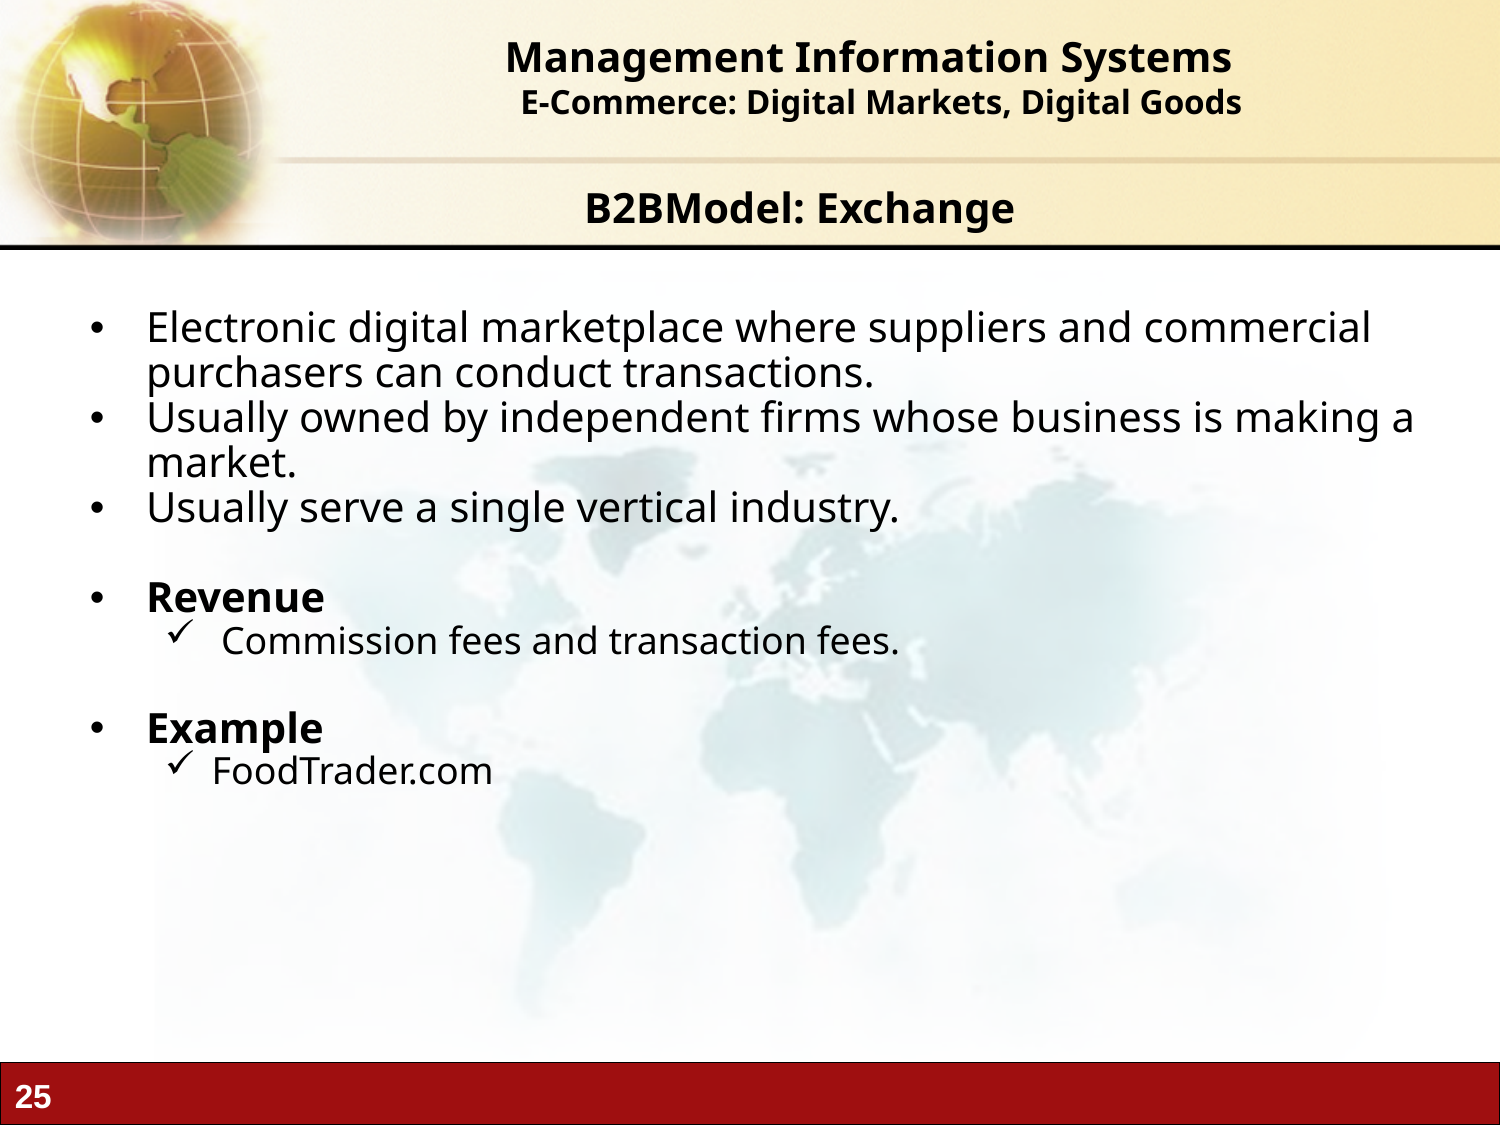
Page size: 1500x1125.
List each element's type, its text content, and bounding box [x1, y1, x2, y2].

text_box B2BModel: Exchange [262, 174, 1338, 240]
text_box Electronic digital marketplace where suppliers and commercial purchasers can conduct transactions. Usually owned by independent firms whose business is making a market. Usually serve a single vertical industry. Revenue Commission fees and transaction fees. Example FoodTrader.com [75, 299, 1450, 1025]
text_box Management Information Systems E-Commerce: Digital Markets, Digital Goods [237, 32, 1500, 119]
picture [0, 0, 1500, 1062]
